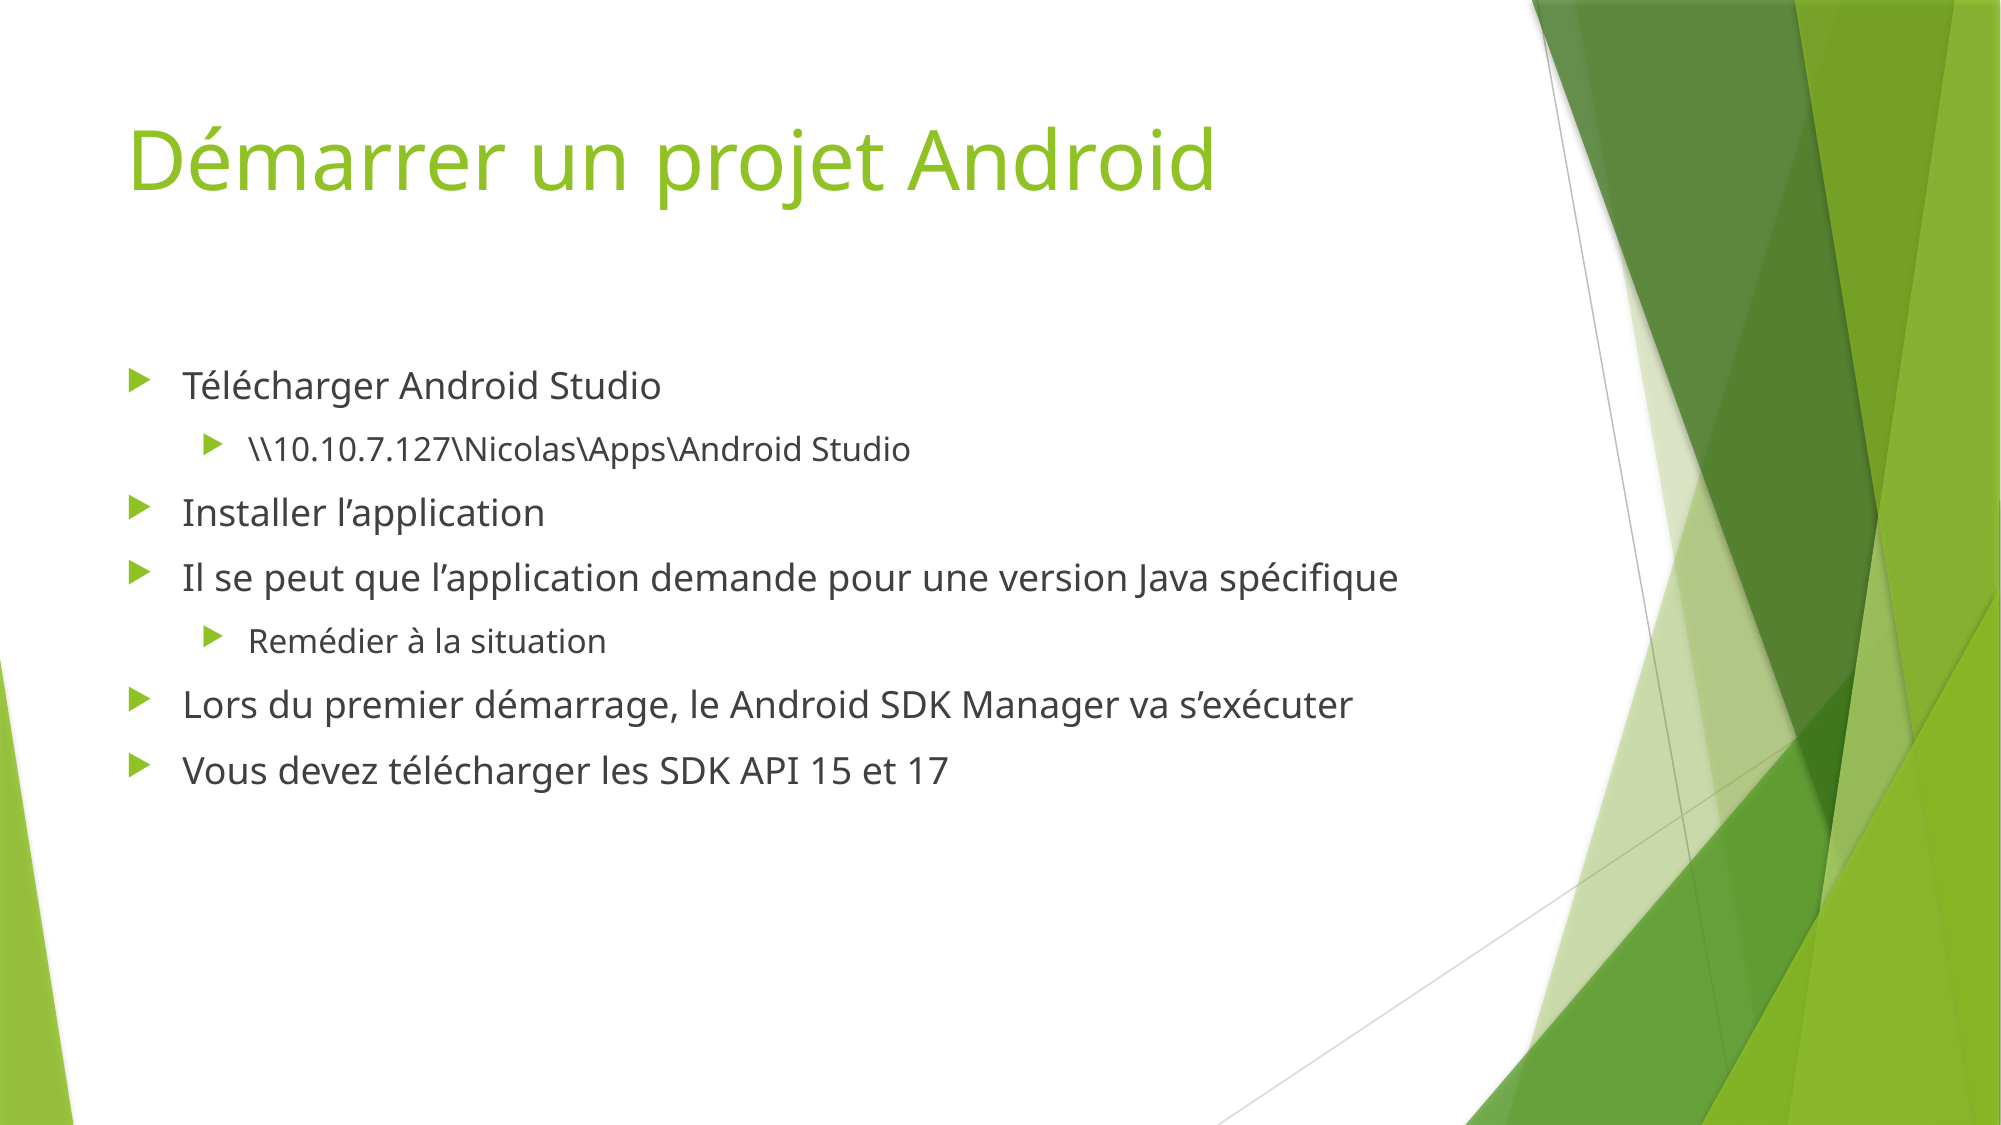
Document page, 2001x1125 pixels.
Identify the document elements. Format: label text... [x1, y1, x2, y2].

title Démarrer un projet Android [111, 99, 1522, 317]
list Télécharger Android Studio \\10.10.7.127\Nicolas\Apps\Android Studio Installer l’application Il se peut que l’application demande pour une version Java spécifique Remédier à la situation Lors du premier démarrage, le Android SDK Manager va s’exécuter Vous devez télécharger les SDK API 15 et 17 [111, 354, 1522, 992]
